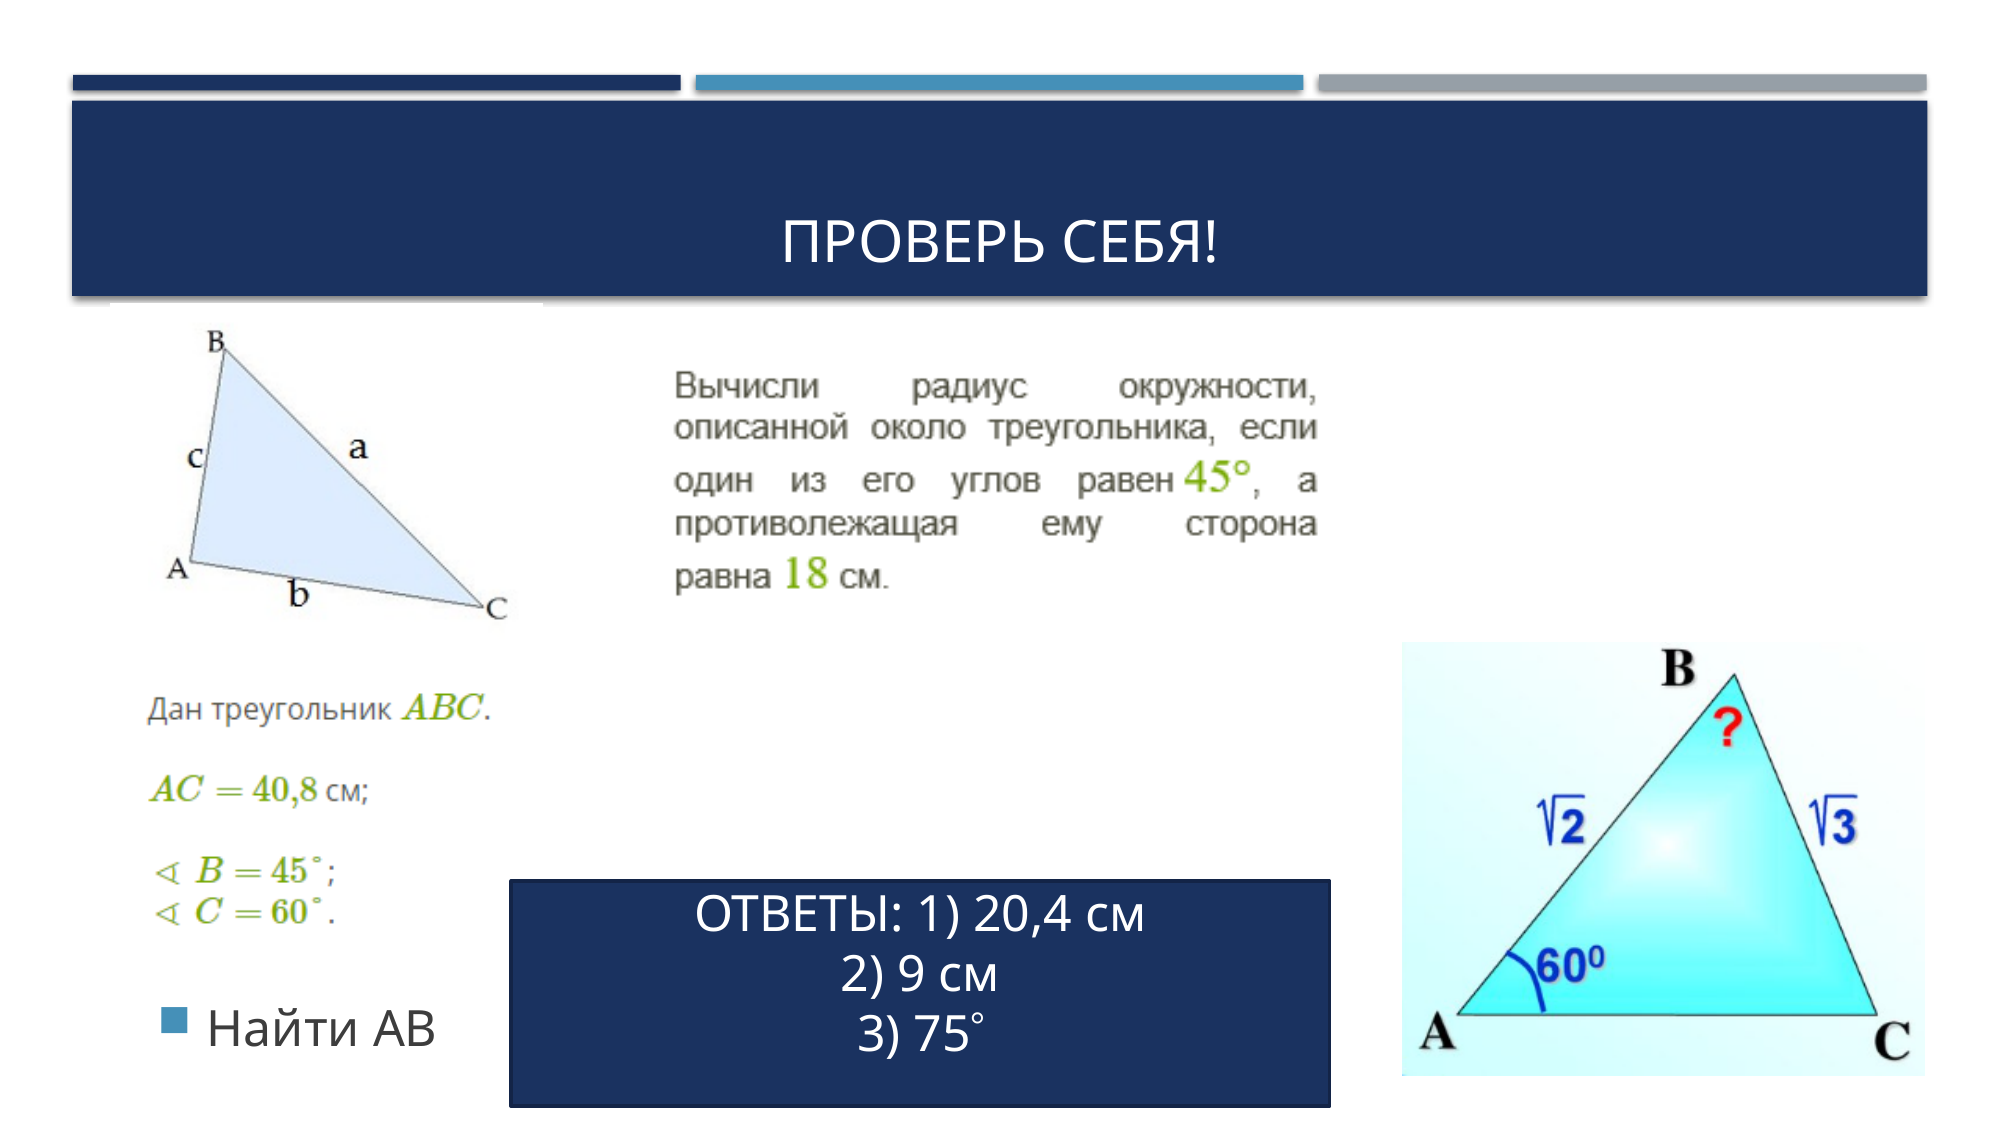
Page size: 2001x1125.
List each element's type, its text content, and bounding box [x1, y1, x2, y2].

title Проверь себя! [95, 115, 1905, 282]
picture [109, 303, 544, 947]
picture [1401, 641, 1925, 1076]
list Найти АВ [141, 976, 509, 1076]
picture [669, 347, 1330, 626]
